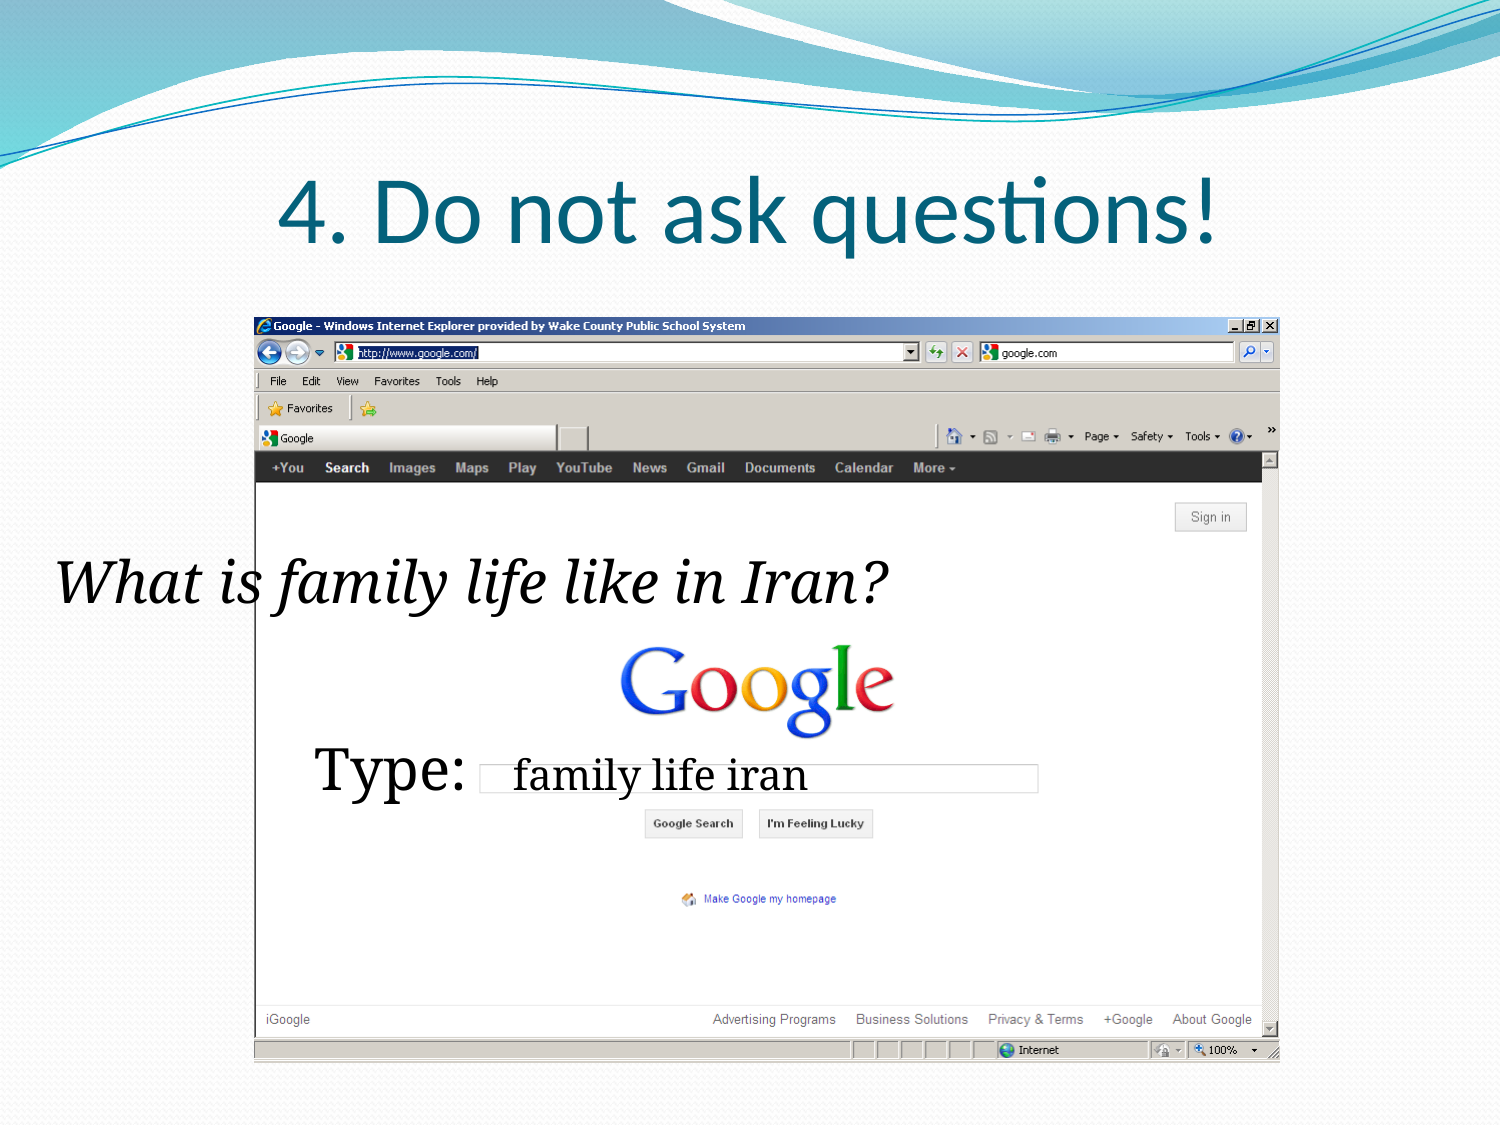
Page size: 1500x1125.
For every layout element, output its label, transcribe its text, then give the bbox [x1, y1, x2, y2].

text_box What is family life like in Iran? [37, 537, 247, 623]
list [254, 317, 1281, 1063]
title 4. Do not ask questions! [0, 137, 1500, 338]
